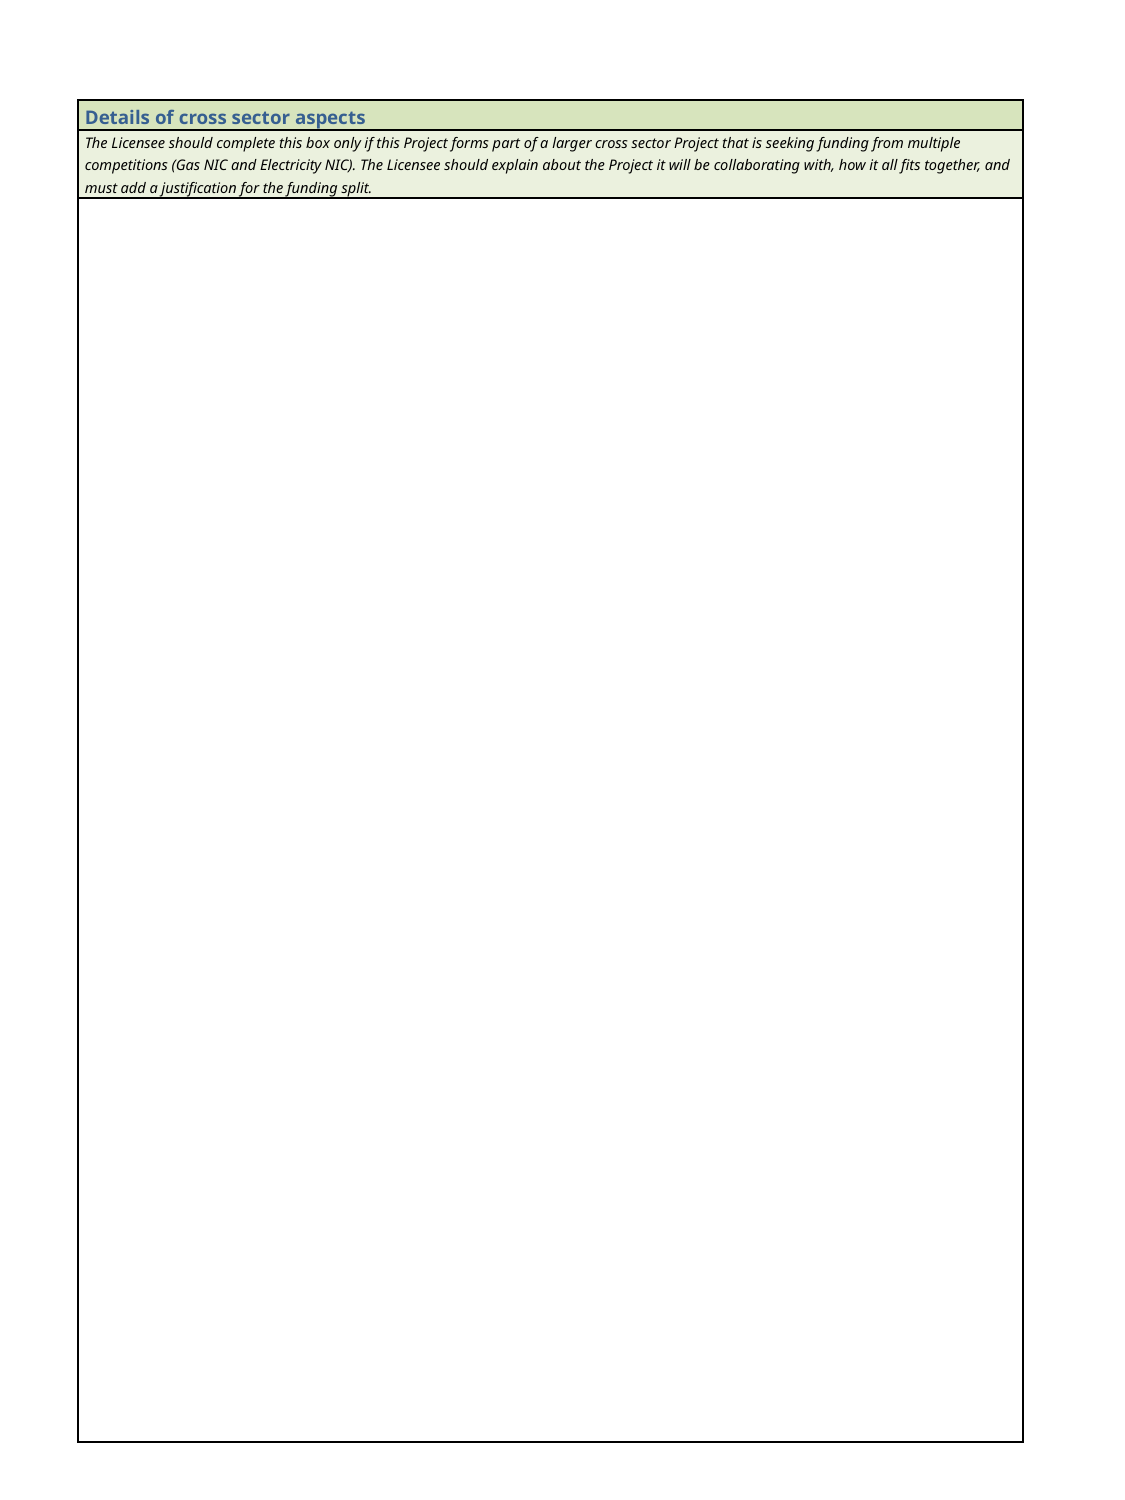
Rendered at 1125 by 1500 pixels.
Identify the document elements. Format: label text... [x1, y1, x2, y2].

table_cell [79, 199, 1022, 1441]
table_header Details of cross sector aspects [79, 101, 1022, 129]
slide_number 10 [806, 1390, 1069, 1471]
table_cell The Licensee should complete this box only if this Project forms part of a larger cross sector Project that is seeking funding from multiple competitions (Gas NIC and Electricity NIC). The Licensee should explain about the Project it will be collaborating with, how it all fits together, and must add a justification for the funding split. [79, 131, 1022, 197]
